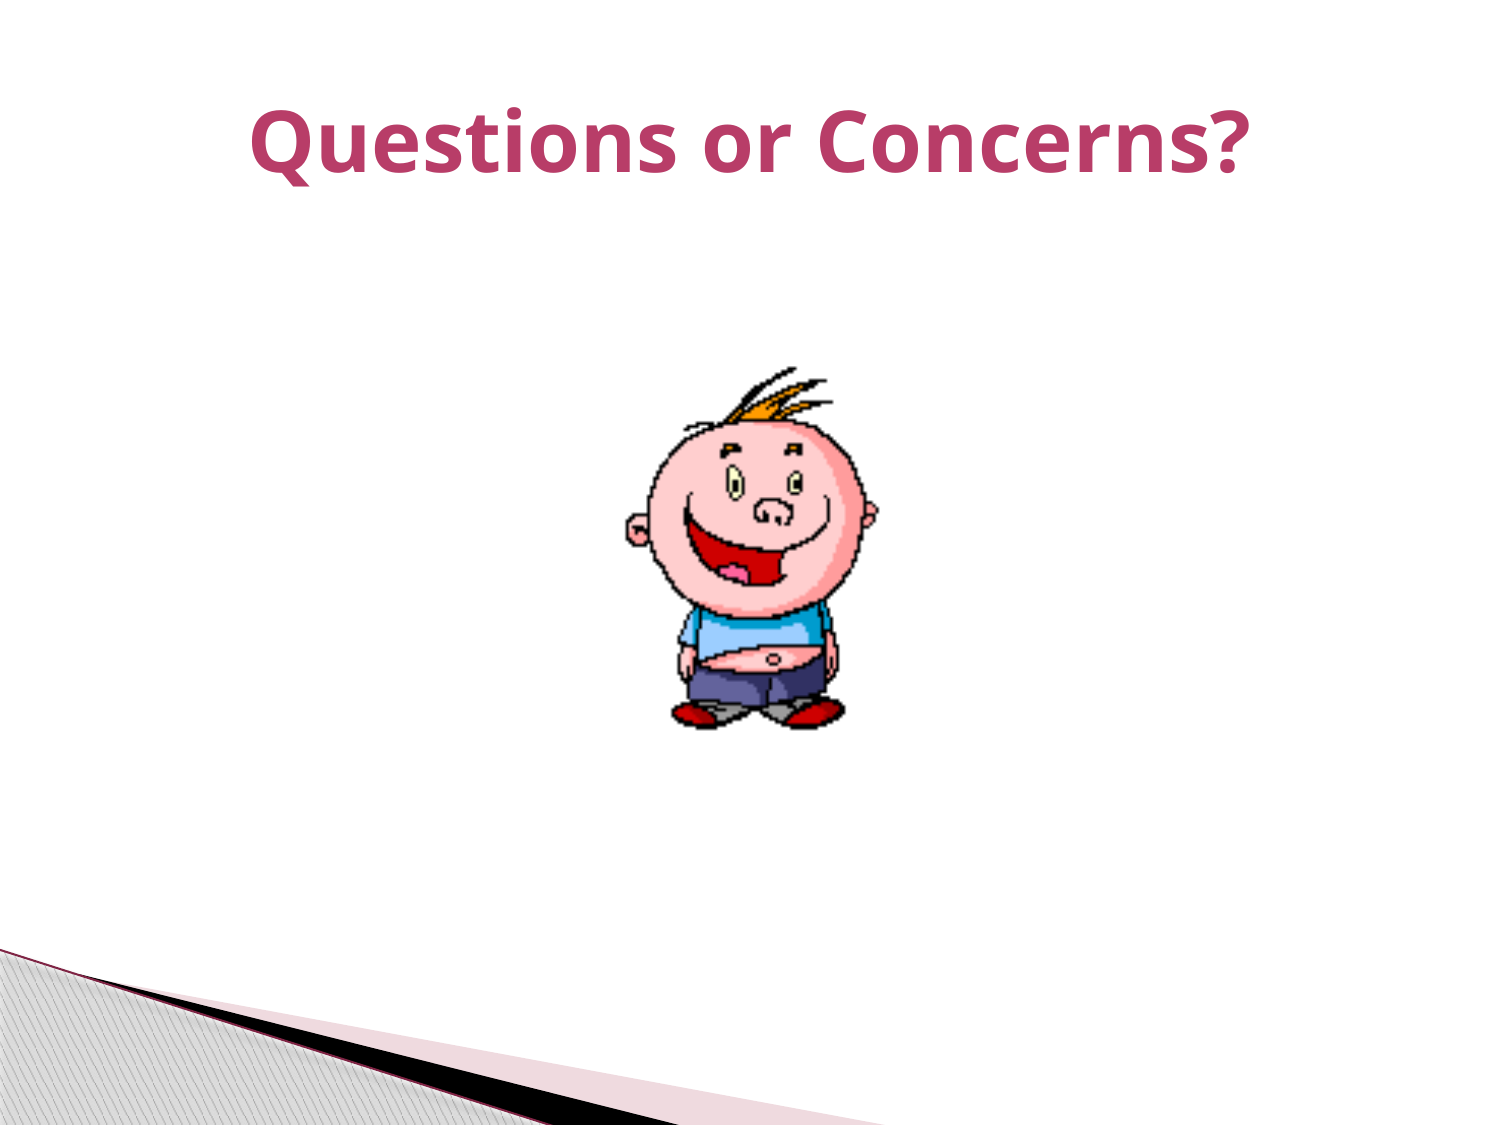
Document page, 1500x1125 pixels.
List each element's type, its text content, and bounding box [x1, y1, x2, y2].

title Questions or Concerns? [75, 45, 1425, 233]
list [574, 362, 965, 752]
